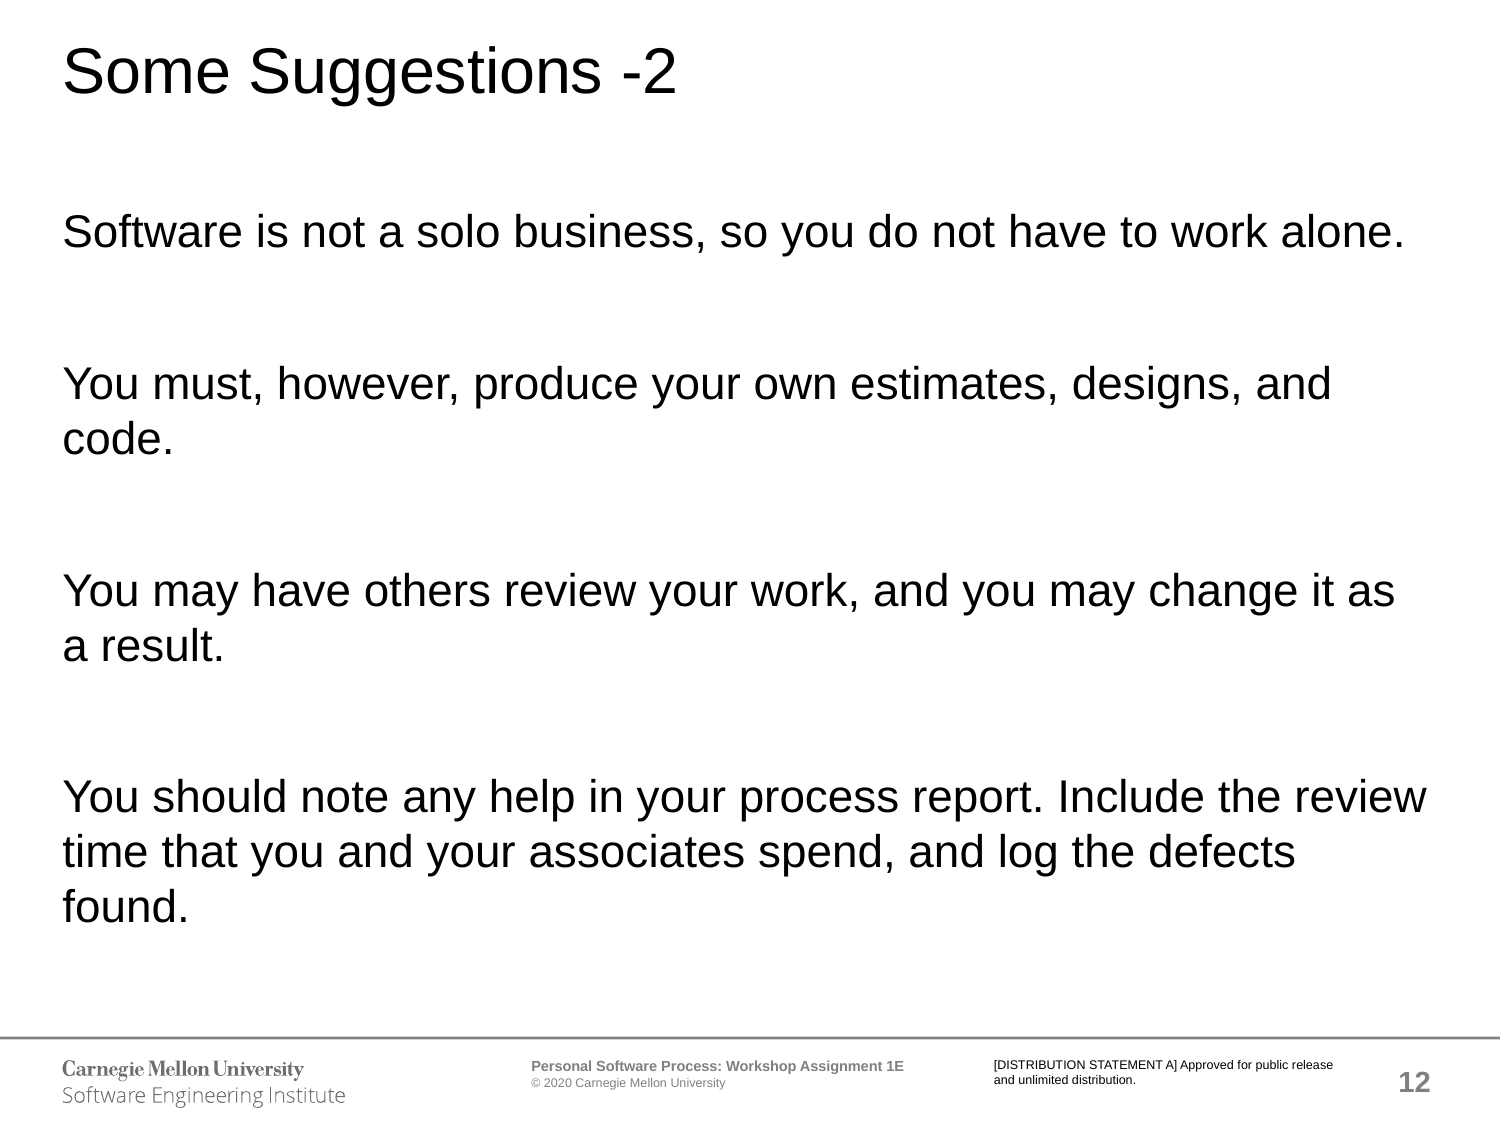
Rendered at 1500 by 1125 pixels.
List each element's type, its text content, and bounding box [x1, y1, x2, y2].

list Software is not a solo business, so you do not have to work alone. You must, however, produce your own estimates, designs, and code. You may have others review your work, and you may change it as a result. You should note any help in your process report. Include the review time that you and your associates spend, and log the defects found. [62, 202, 1431, 988]
title Some Suggestions -2 [62, 37, 1338, 182]
